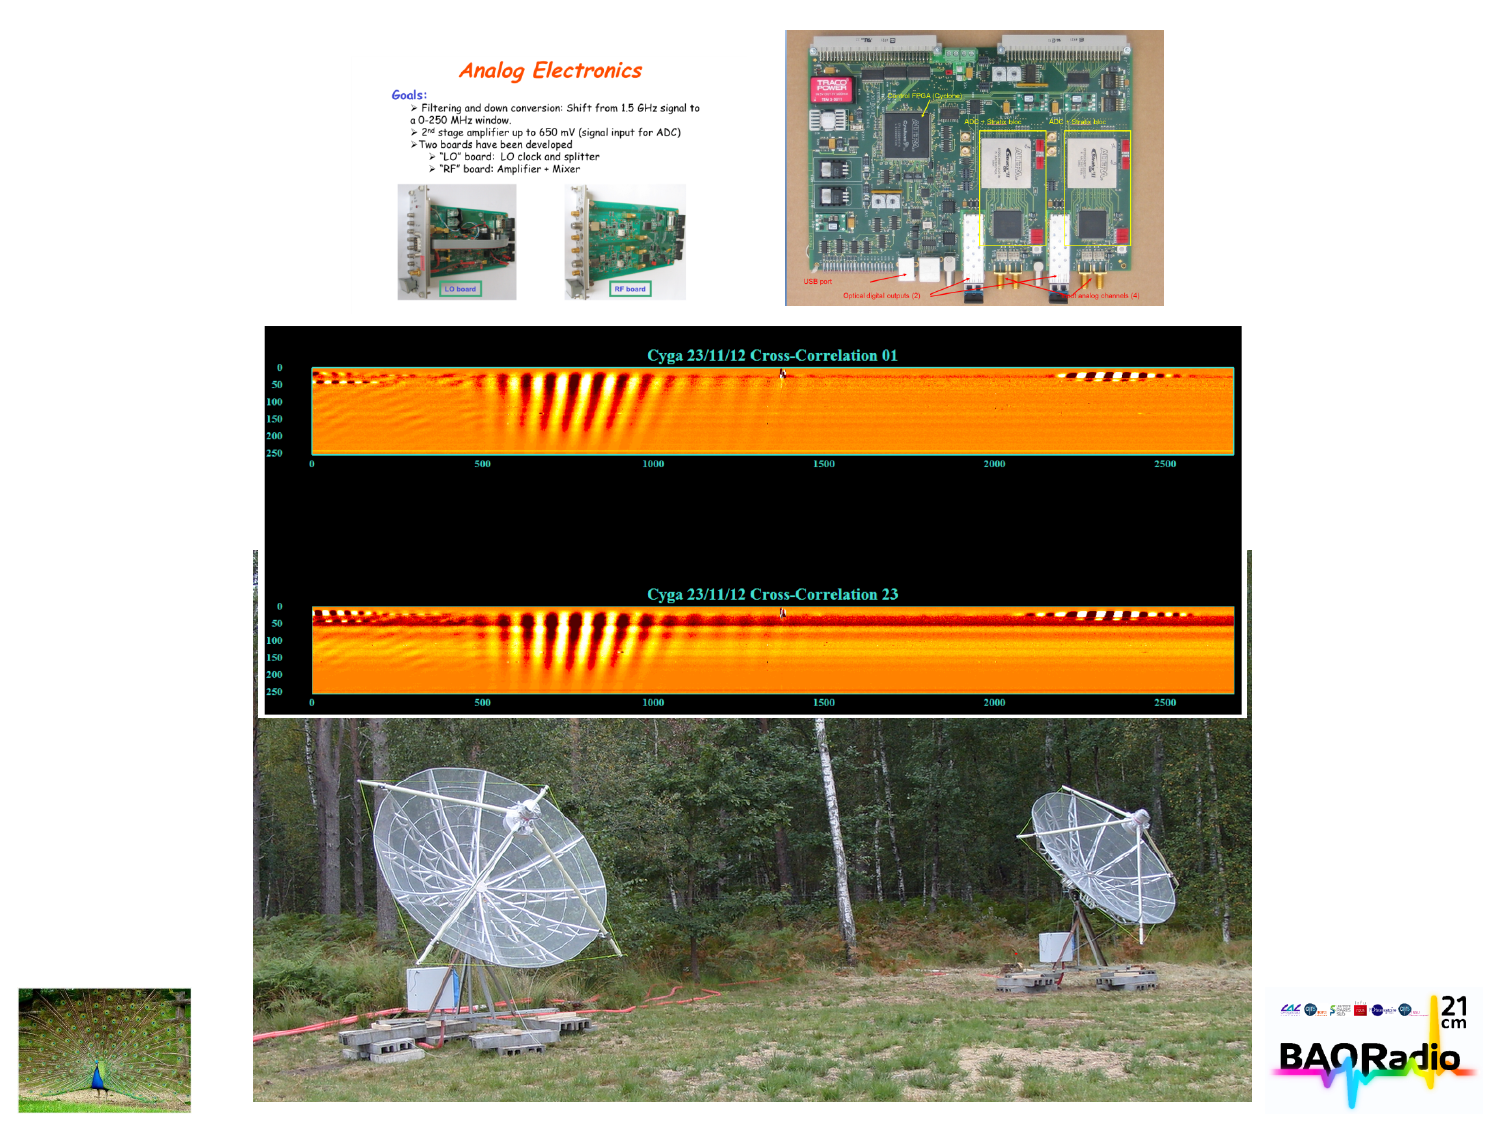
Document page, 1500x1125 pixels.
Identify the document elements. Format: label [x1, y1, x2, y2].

picture [17, 987, 192, 1114]
picture [1265, 987, 1483, 1114]
picture [253, 42, 1253, 1102]
picture [785, 30, 1165, 306]
